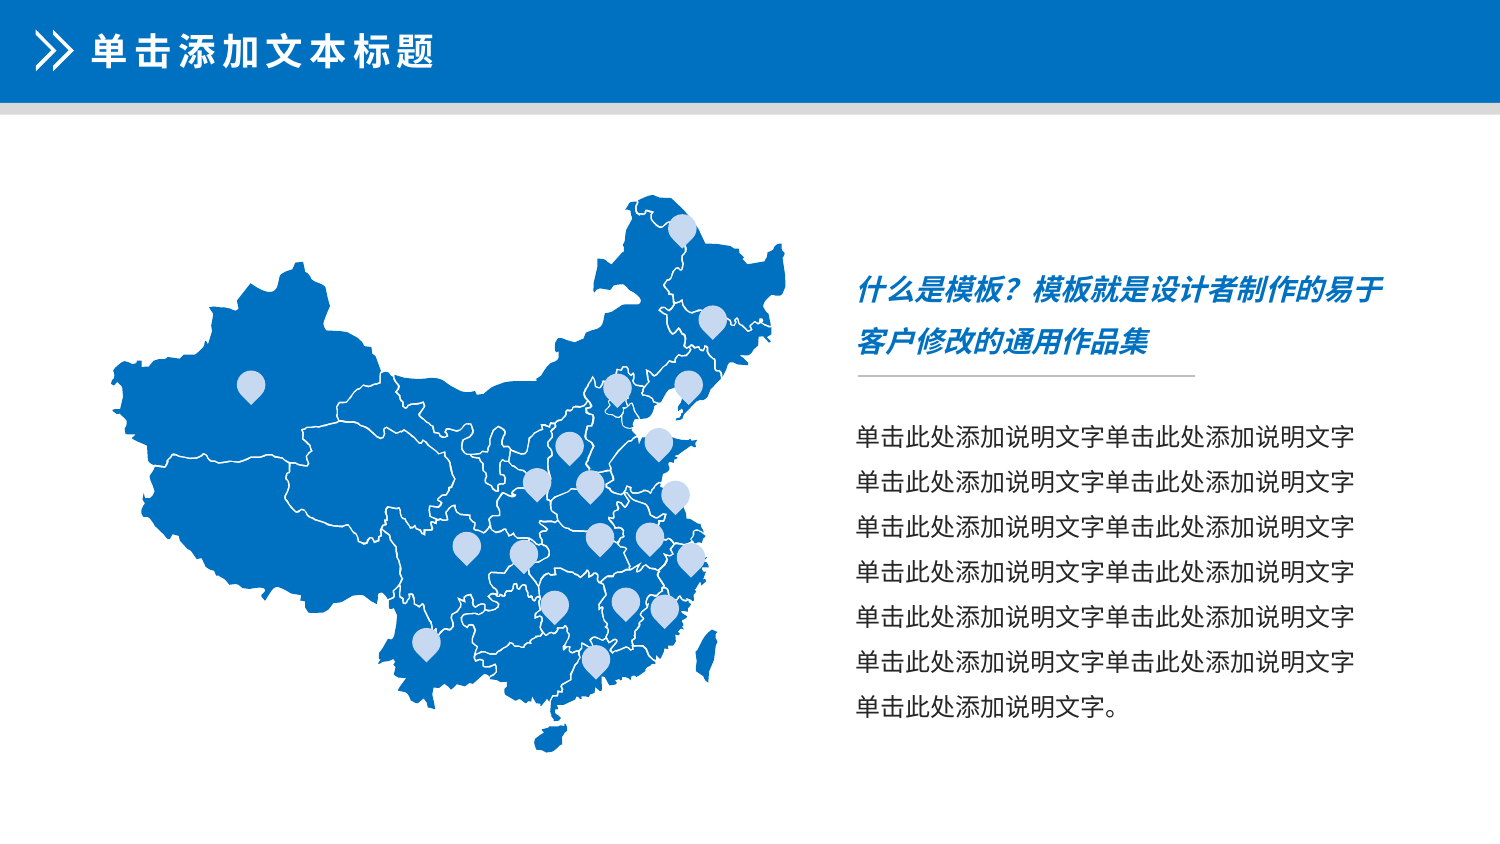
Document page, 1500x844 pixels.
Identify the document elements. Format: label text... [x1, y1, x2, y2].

text_box [0, 101, 1500, 117]
text_box 什么是模板？模板就是设计者制作的易于客户修改的通用作品集 [1030, 245, 1412, 363]
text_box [110, 194, 786, 753]
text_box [20, 35, 69, 66]
text_box 单击此处添加说明文字单击此处添加说明文字单击此处添加说明文字单击此处添加说明文字单击此处添加说明文字单击此处添加说明文字单击此处添加说明文字单击此处添加说明文字单击此处添加说明文字单击此处添加说明文字单击此处添加说明文字单击此处添加说明文字单击此处添加说明文字。 [841, 399, 1381, 739]
text_box 单击添加文本标题 [76, 20, 450, 80]
text_box [0, 0, 1500, 101]
text_box 什么是模板？模板就是设计者制作的易于客户修改的通用作品集 [841, 245, 1021, 363]
